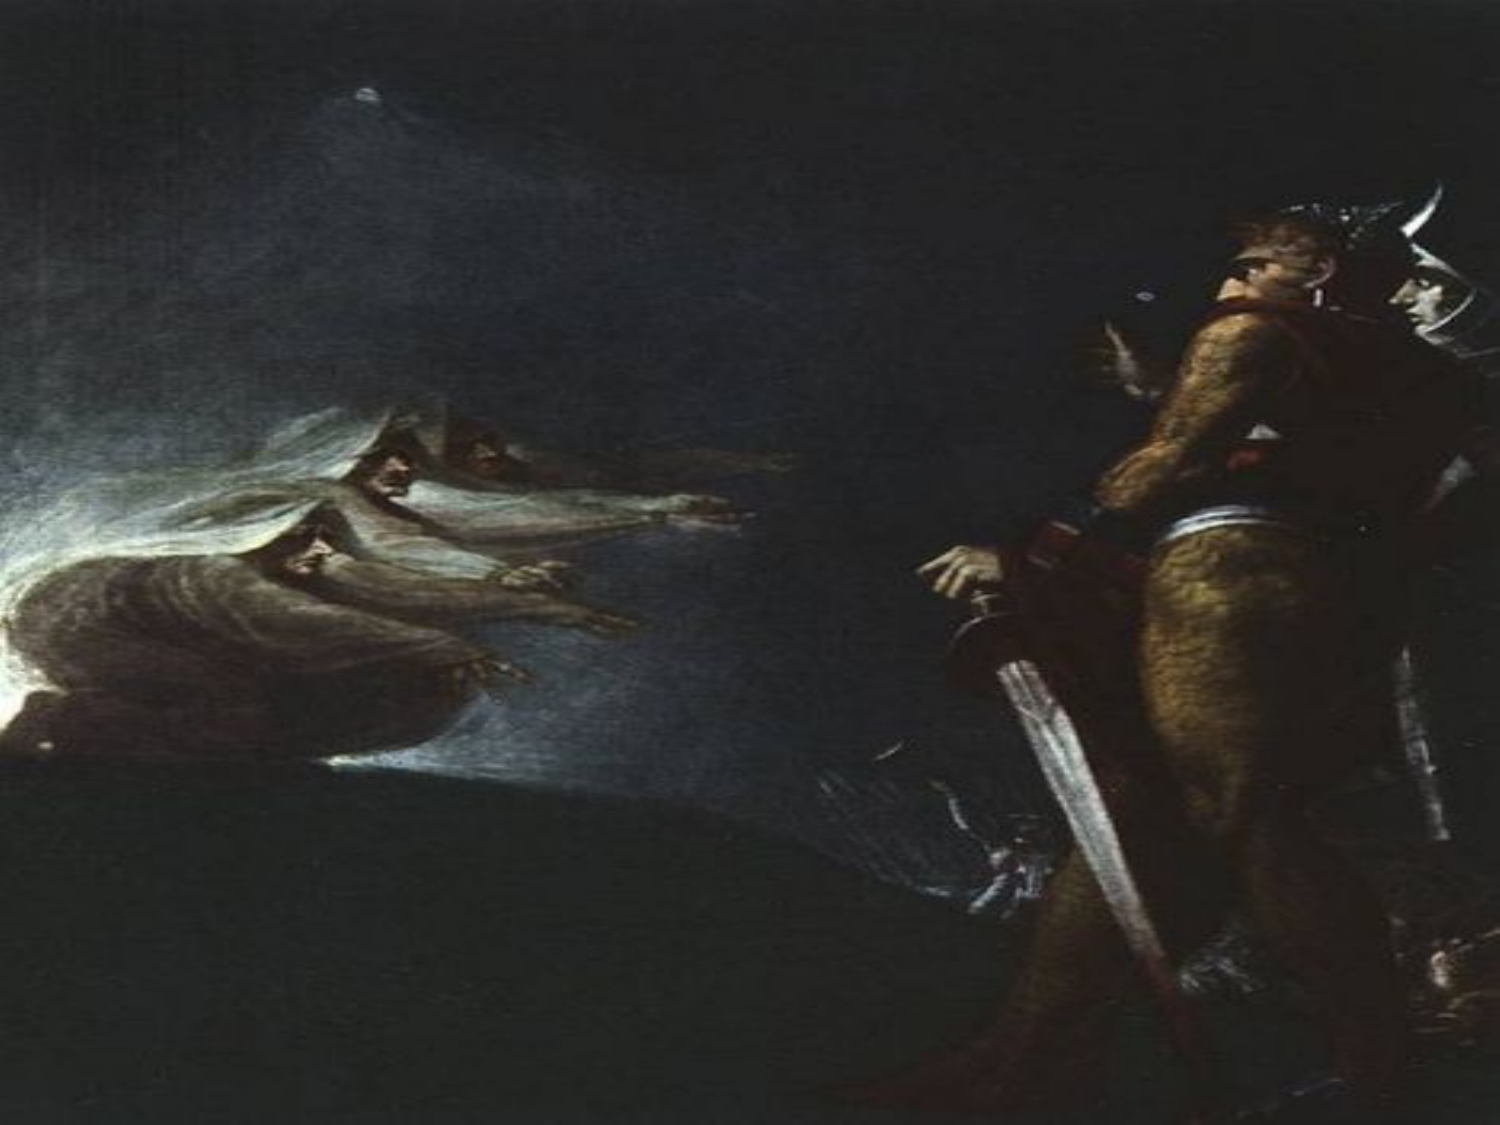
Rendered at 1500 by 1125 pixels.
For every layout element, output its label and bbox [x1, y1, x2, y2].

list [0, 0, 1500, 1125]
